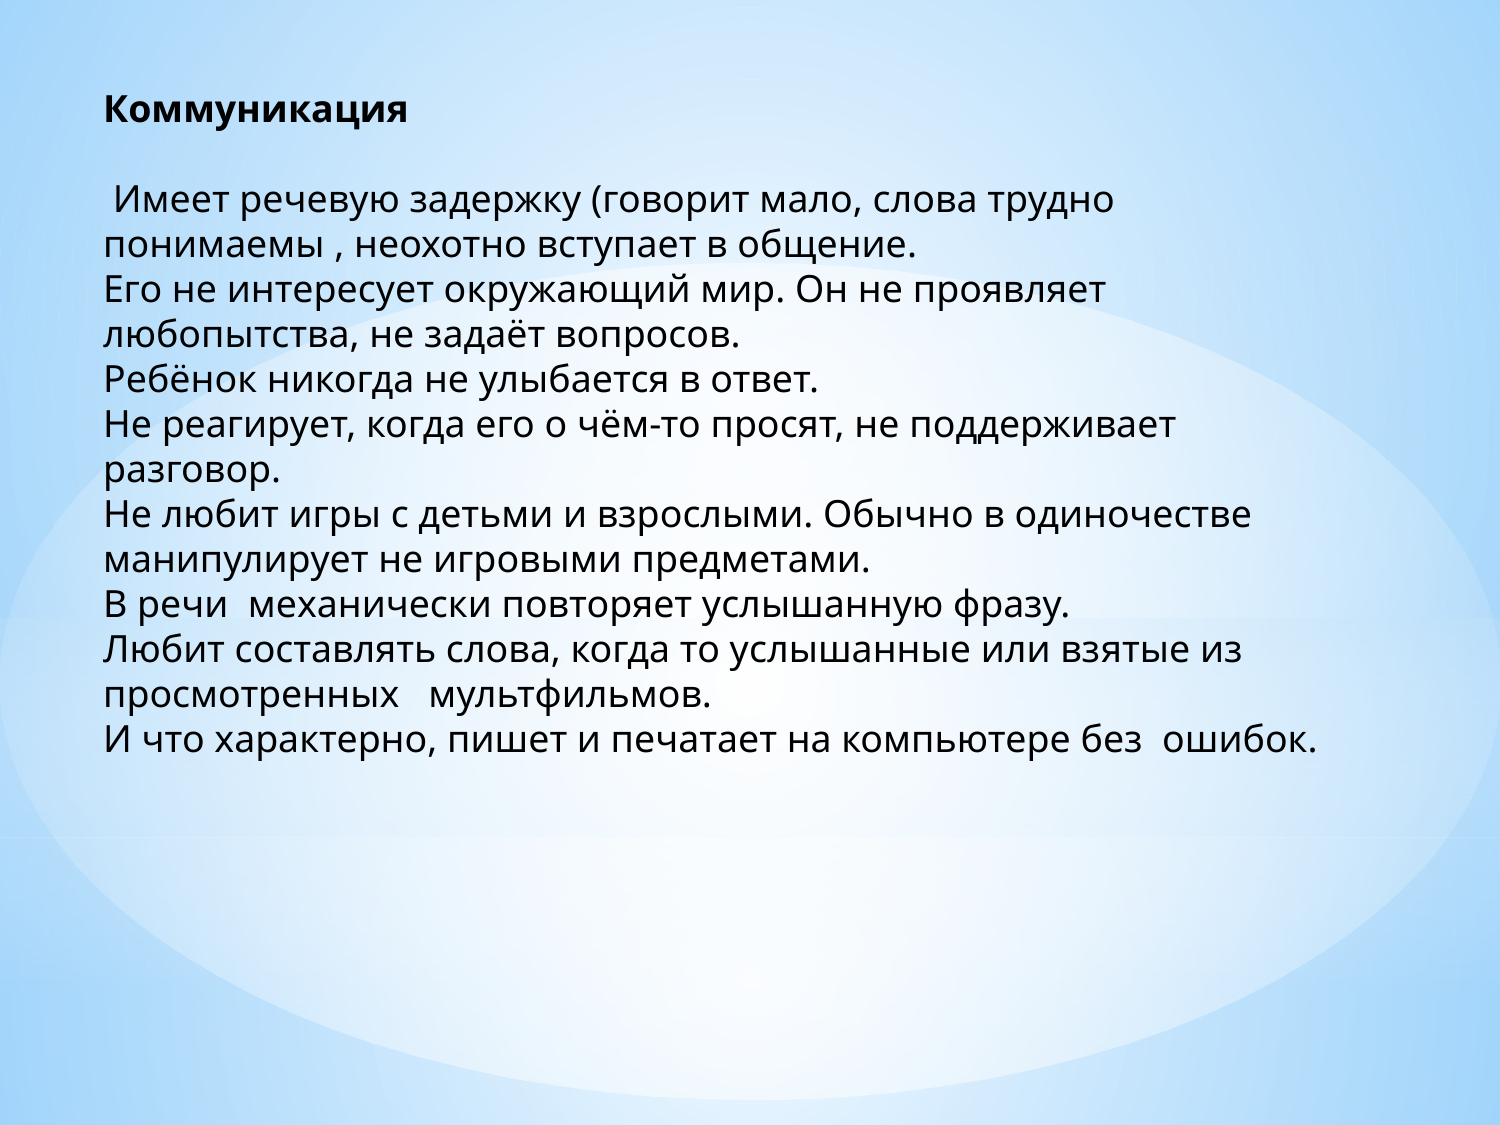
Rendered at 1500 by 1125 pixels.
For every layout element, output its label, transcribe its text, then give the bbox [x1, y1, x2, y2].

text_box Коммуникация Имеет речевую задержку (говорит мало, слова трудно понимаемы , неохотно вступает в общение. Его не интересует окружающий мир. Он не проявляет любопытства, не задаёт вопросов. Ребёнок никогда не улыбается в ответ. Не реагирует, когда его о чём-то просят, не поддерживает разговор. Не любит игры с детьми и взрослыми. Обычно в одиночестве манипулирует не игровыми предметами. В речи механически повторяет услышанную фразу. Любит составлять слова, когда то услышанные или взятые из просмотренных мультфильмов. И что характерно, пишет и печатает на компьютере без ошибок. [88, 77, 1353, 768]
